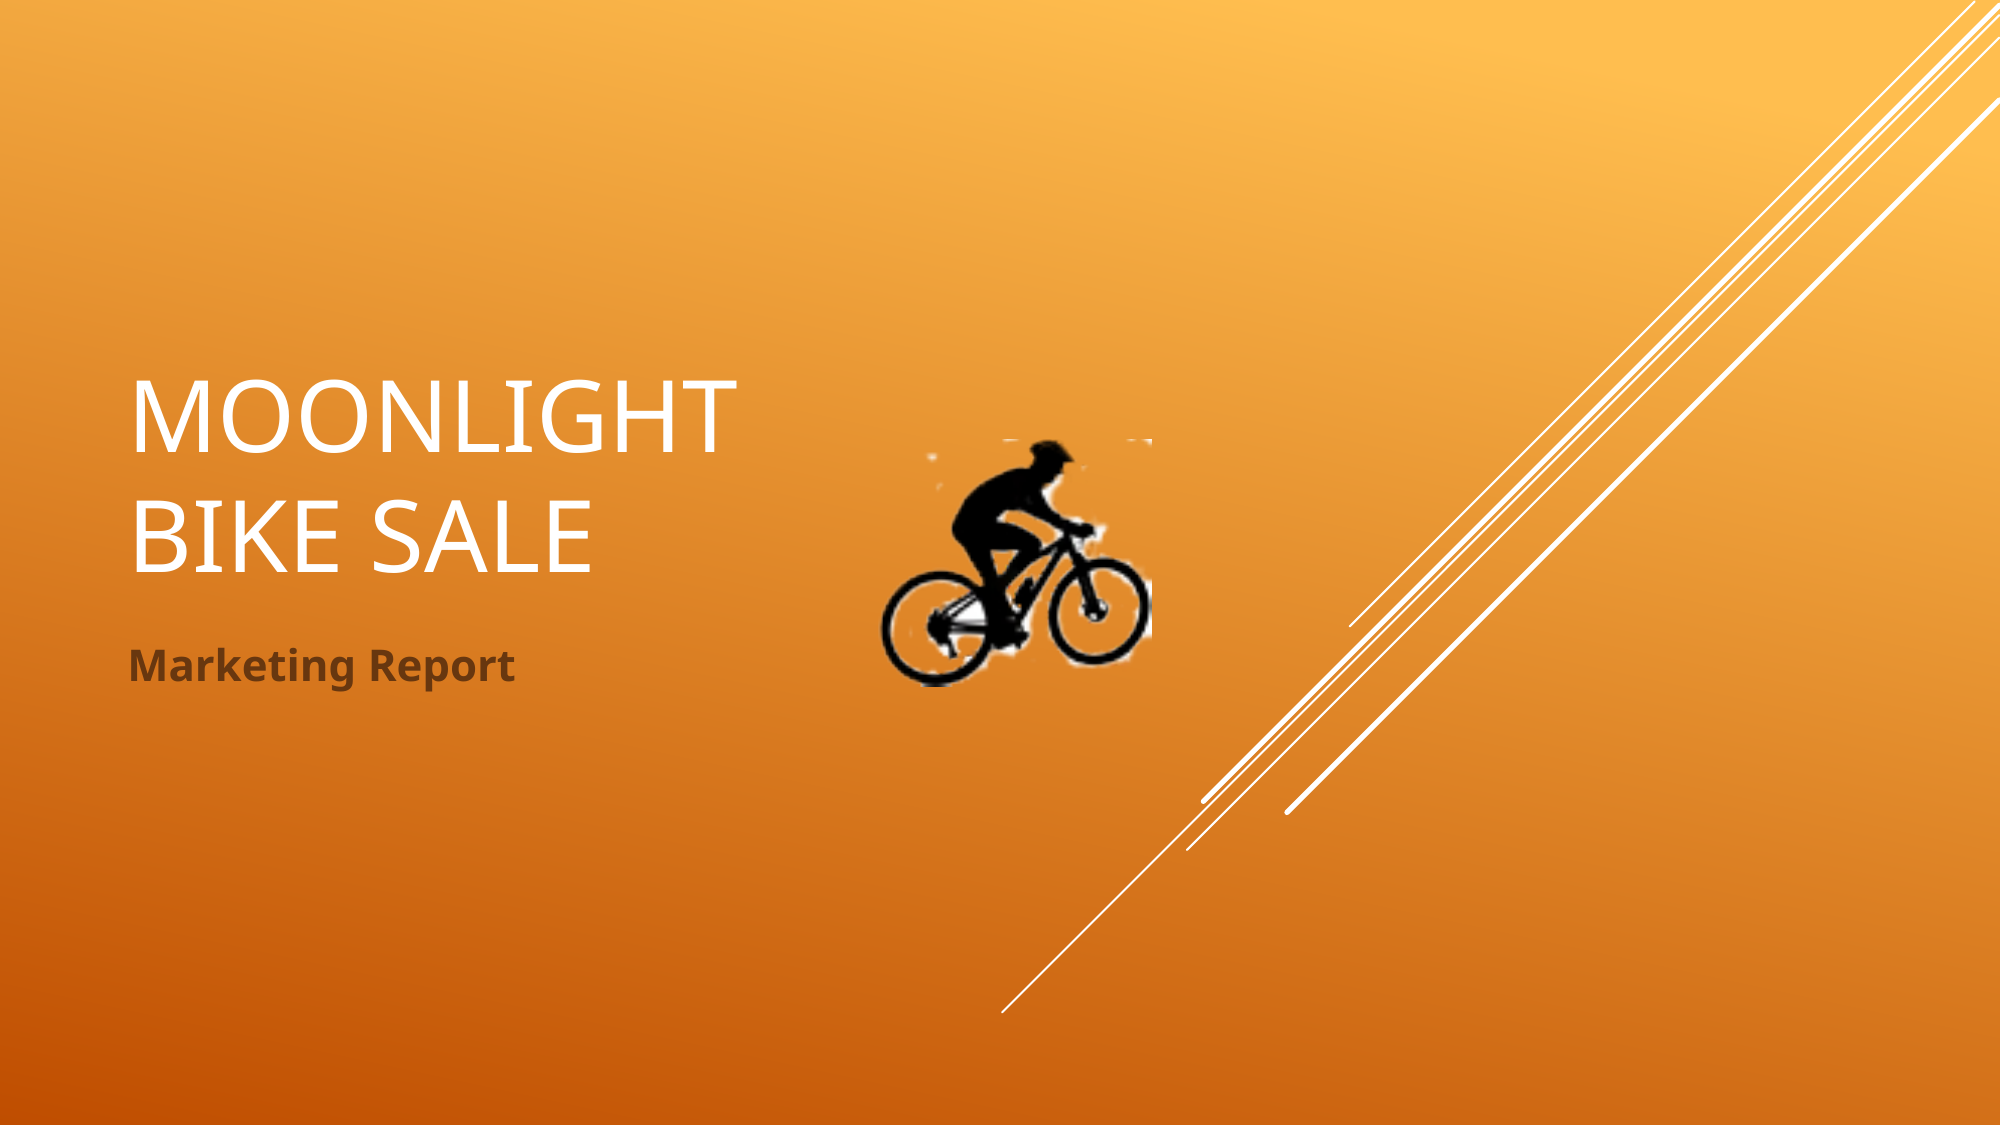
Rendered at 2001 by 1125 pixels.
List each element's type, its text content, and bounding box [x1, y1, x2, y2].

picture [877, 438, 1153, 687]
title Moonlight Bike Sale [112, 112, 1425, 600]
subtitle Marketing Report [112, 630, 1163, 950]
